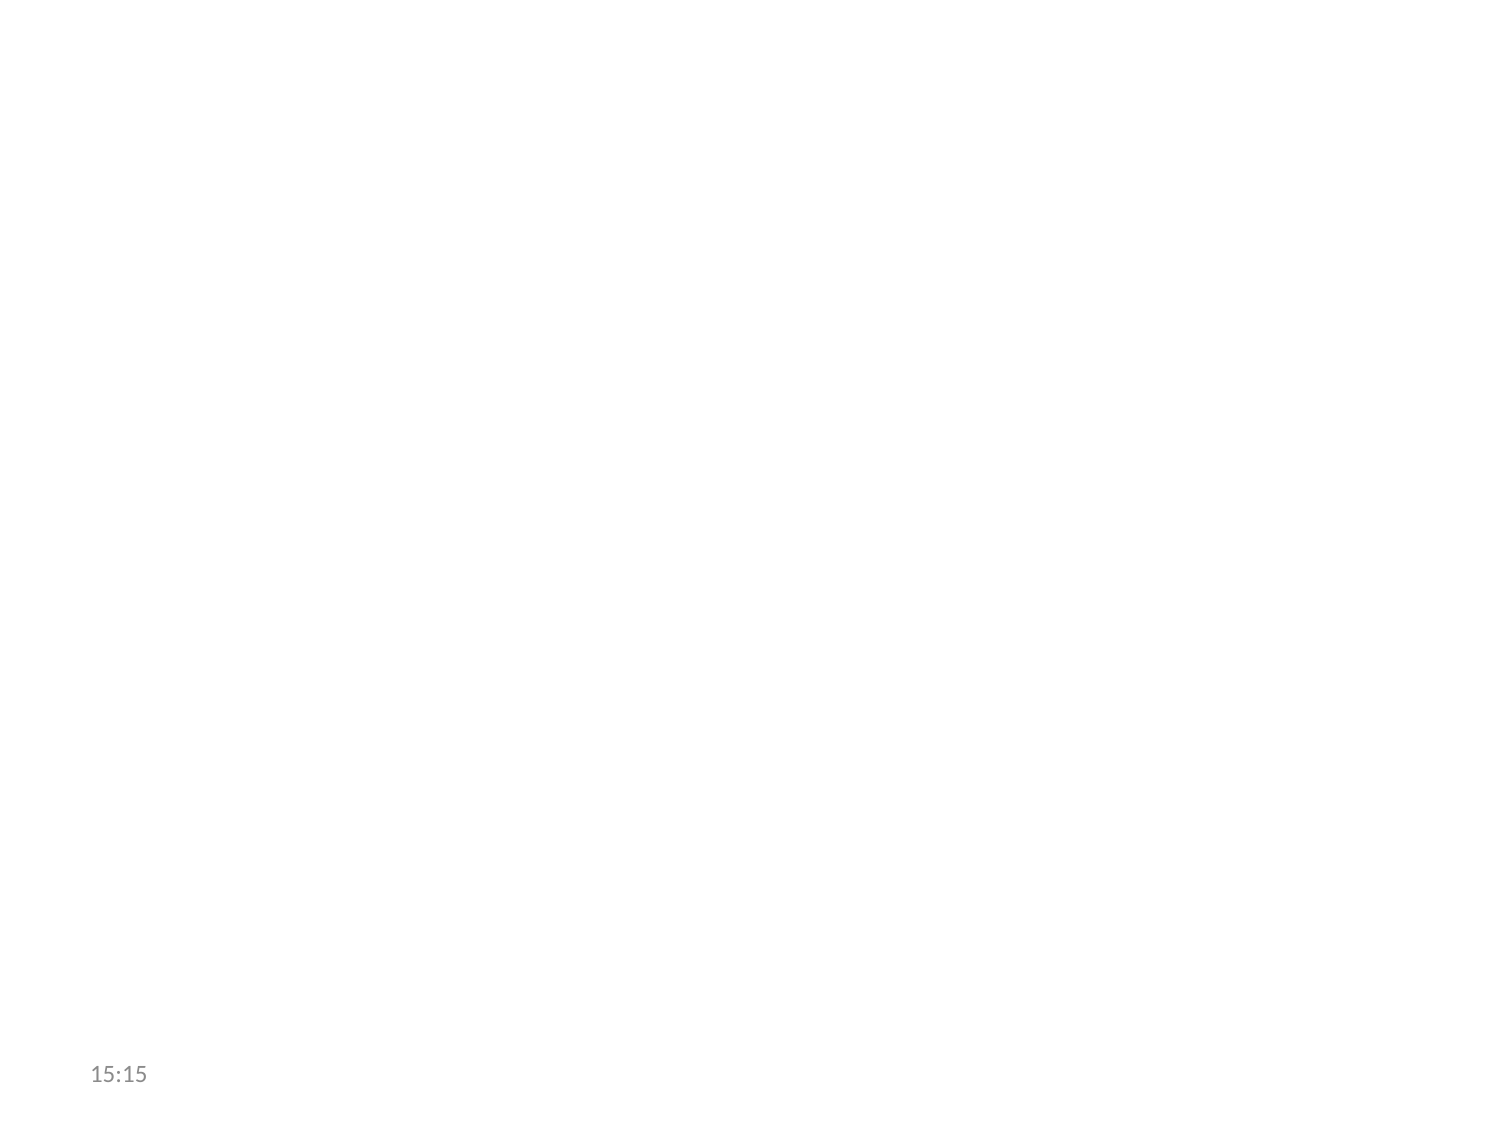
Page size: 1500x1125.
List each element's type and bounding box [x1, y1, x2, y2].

slide_number [75, 1042, 425, 1103]
